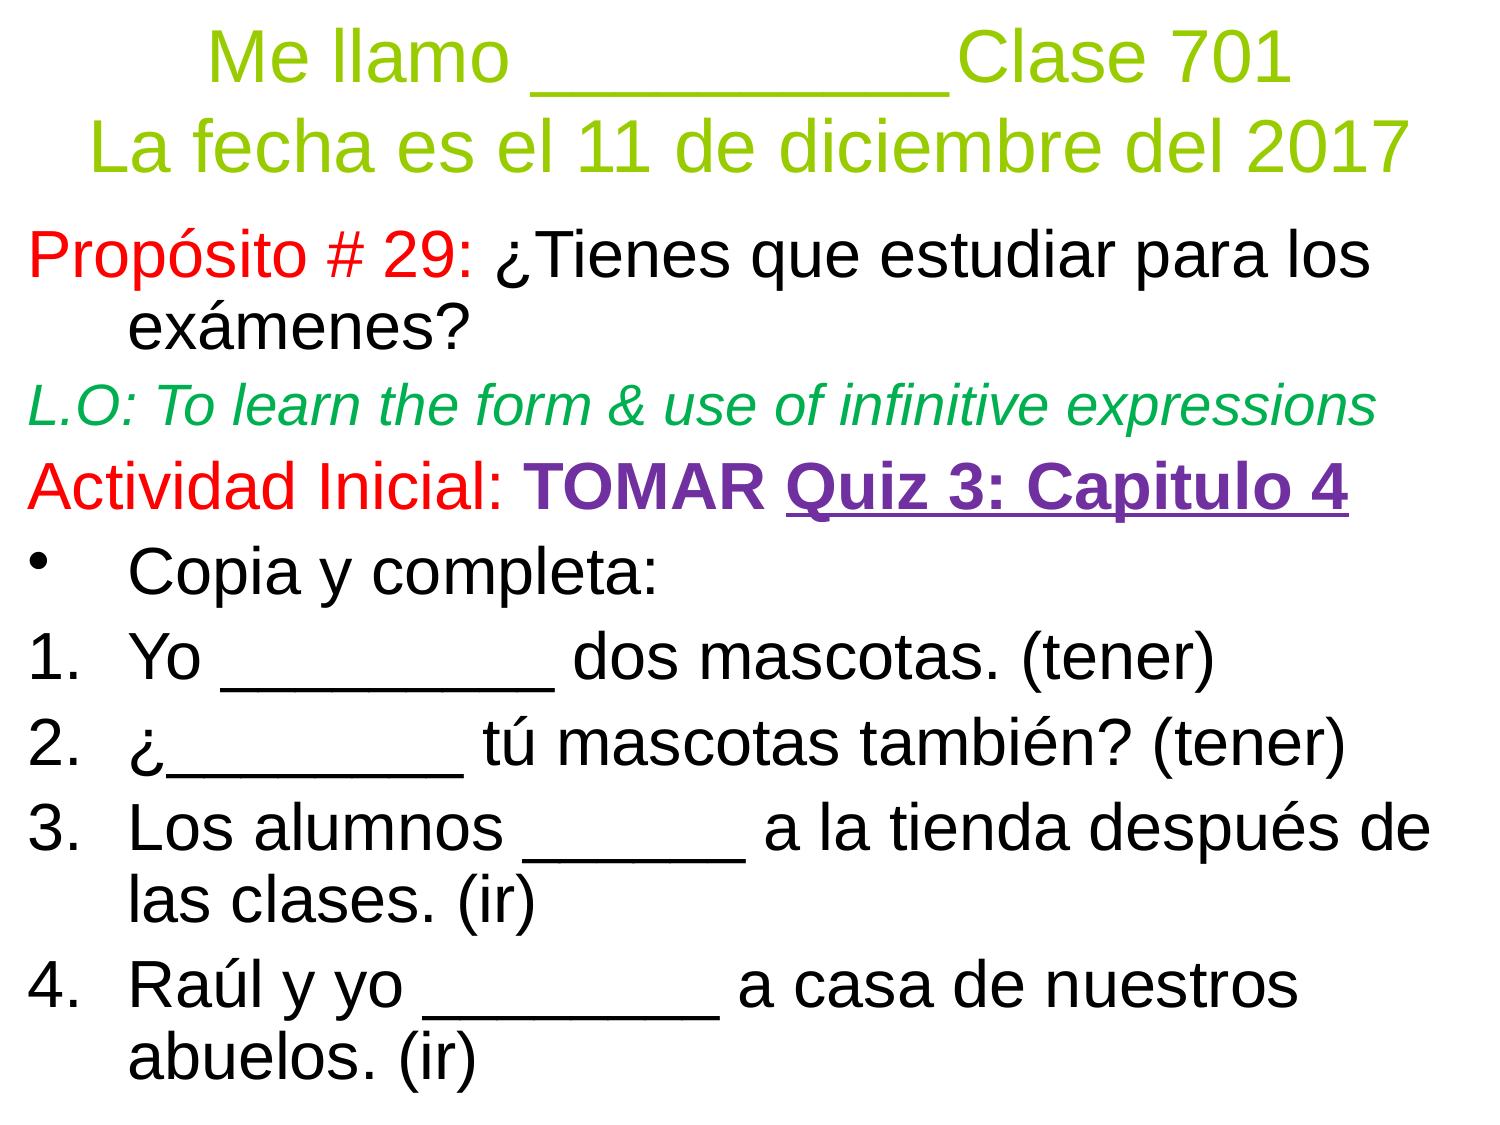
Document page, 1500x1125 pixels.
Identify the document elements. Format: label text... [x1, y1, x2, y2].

text_box Me llamo __________ Clase 701 La fecha es el 11 de diciembre del 2017 [1, 0, 1500, 188]
text_box Propósito # 29: ¿Tienes que estudiar para los exámenes? L.O: To learn the form & use of infinitive expressions Actividad Inicial: TOMAR Quiz 3: Capitulo 4 Copia y completa: Yo _________ dos mascotas. (tener) ¿________ tú mascotas también? (tener) Los alumnos ______ a la tienda después de las clases. (ir) Raúl y yo ________ a casa de nuestros abuelos. (ir) [12, 212, 1475, 1075]
